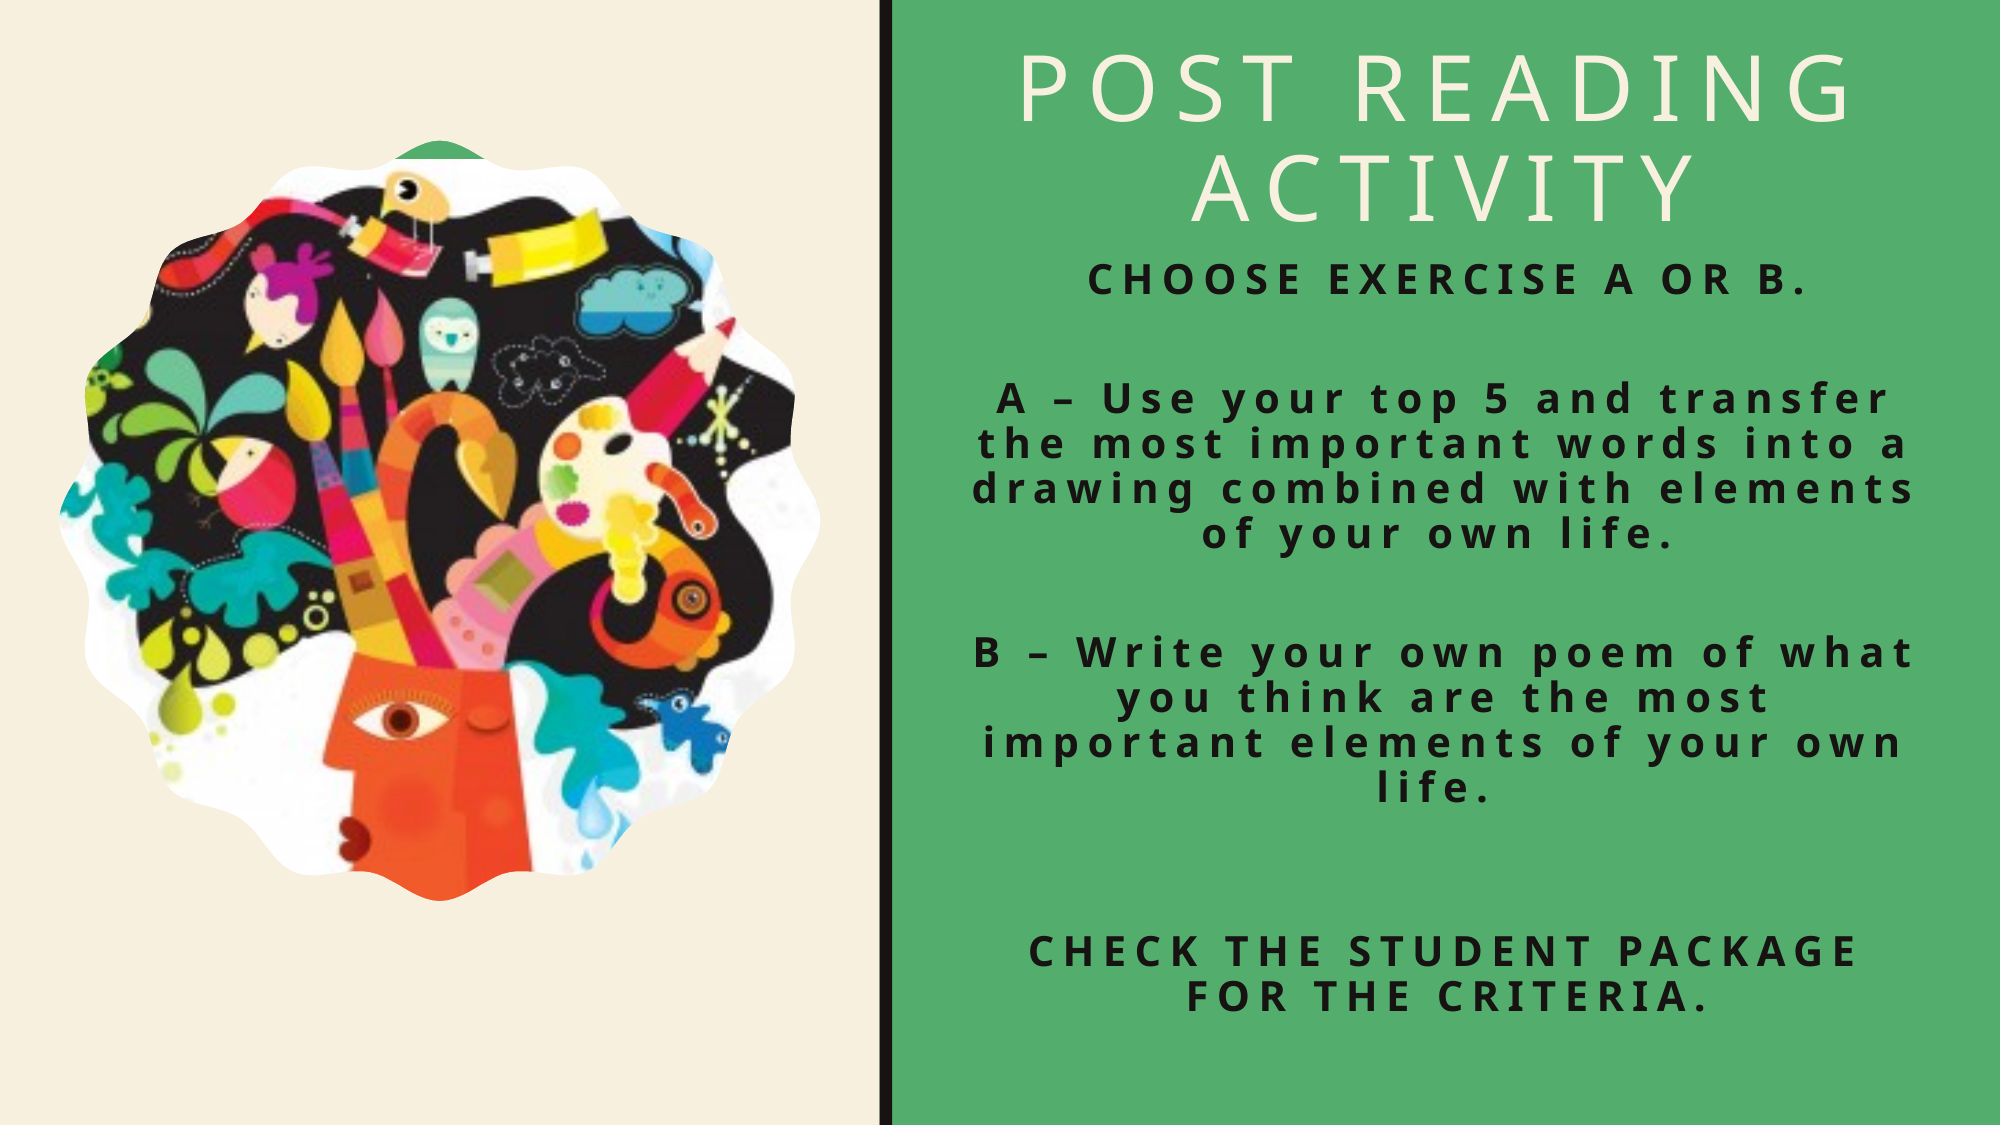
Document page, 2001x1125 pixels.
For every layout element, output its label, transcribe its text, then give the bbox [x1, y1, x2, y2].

picture [22, 159, 842, 966]
text_box [893, 0, 2000, 1125]
text_box [0, 0, 879, 1125]
title Post reading activity [947, 33, 1938, 251]
text_box [397, 141, 483, 159]
text_box [879, 0, 893, 1125]
list Choose exercise a or b. A – Use your top 5 and transfer the most important words into a drawing combined with elements of your own life. B – Write your own poem of what you think are the most important elements of your own life. Check the Student package for the criteria. [951, 250, 1942, 898]
